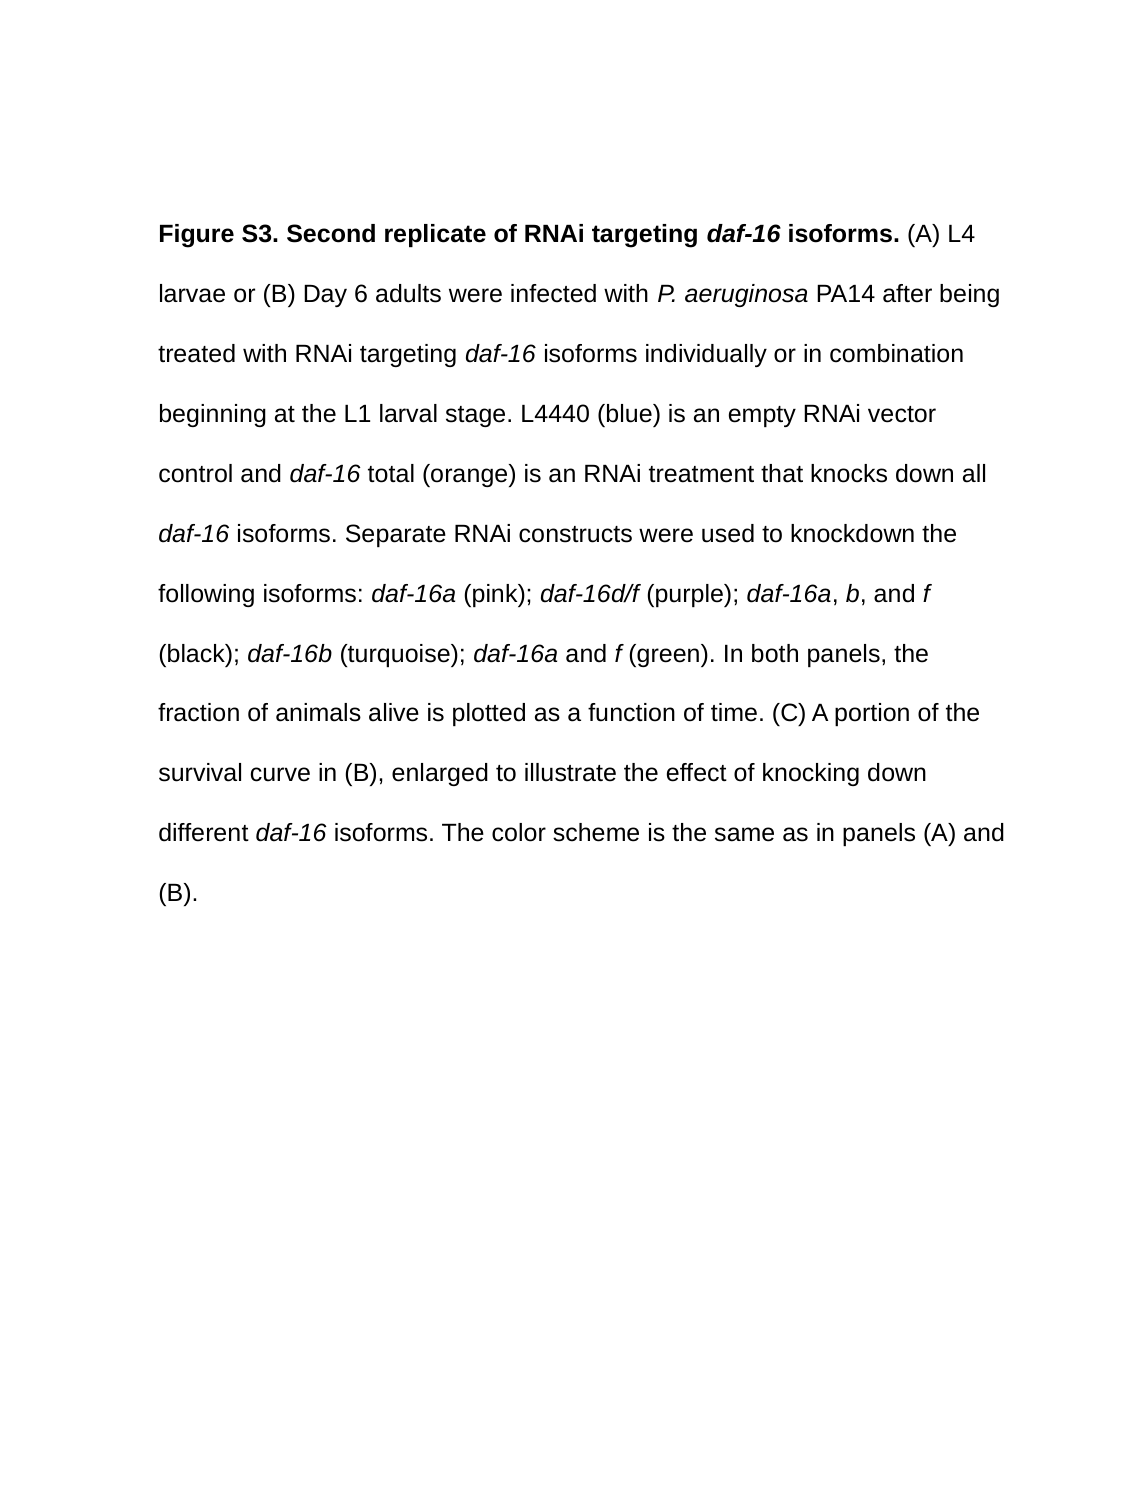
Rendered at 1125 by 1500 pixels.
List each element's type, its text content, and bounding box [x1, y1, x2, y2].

text_box Figure S3. Second replicate of RNAi targeting daf-16 isoforms. (A) L4 larvae or (B) Day 6 adults were infected with P. aeruginosa PA14 after being treated with RNAi targeting daf-16 isoforms individually or in combination beginning at the L1 larval stage. L4440 (blue) is an empty RNAi vector control and daf-16 total (orange) is an RNAi treatment that knocks down all daf-16 isoforms. Separate RNAi constructs were used to knockdown the following isoforms: daf-16a (pink); daf-16d/f (purple); daf-16a, b, and f (black); daf-16b (turquoise); daf-16a and f (green). In both panels, the fraction of animals alive is plotted as a function of time. (C) A portion of the survival curve in (B), enlarged to illustrate the effect of knocking down different daf-16 isoforms. The color scheme is the same as in panels (A) and (B). [143, 180, 1031, 914]
